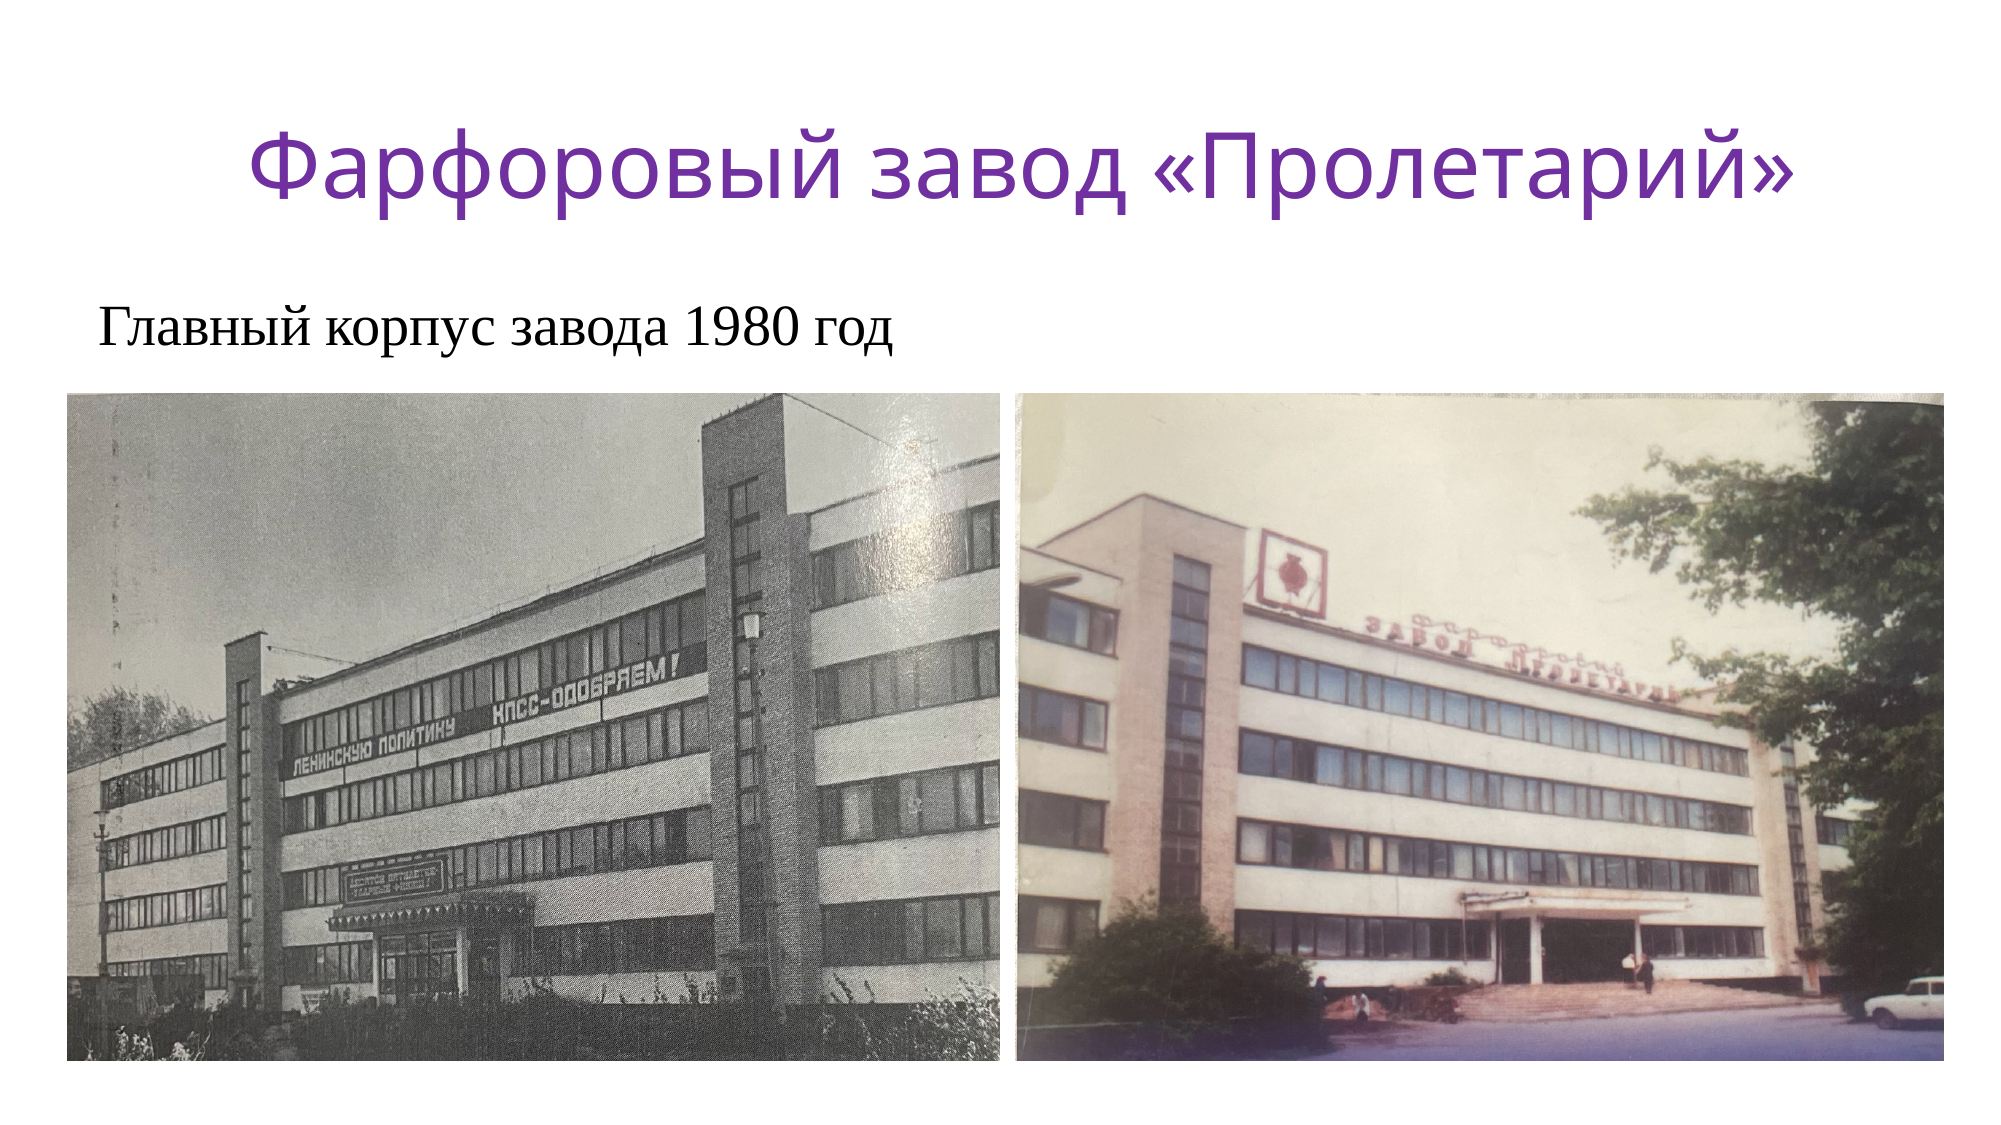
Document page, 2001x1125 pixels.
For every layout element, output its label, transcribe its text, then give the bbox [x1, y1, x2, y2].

list Главный корпус завода 1980 год [83, 287, 1809, 1002]
picture [1015, 393, 1944, 1061]
picture [67, 393, 1000, 1061]
title Фарфоровый завод «Пролетарий» [137, 59, 1863, 278]
